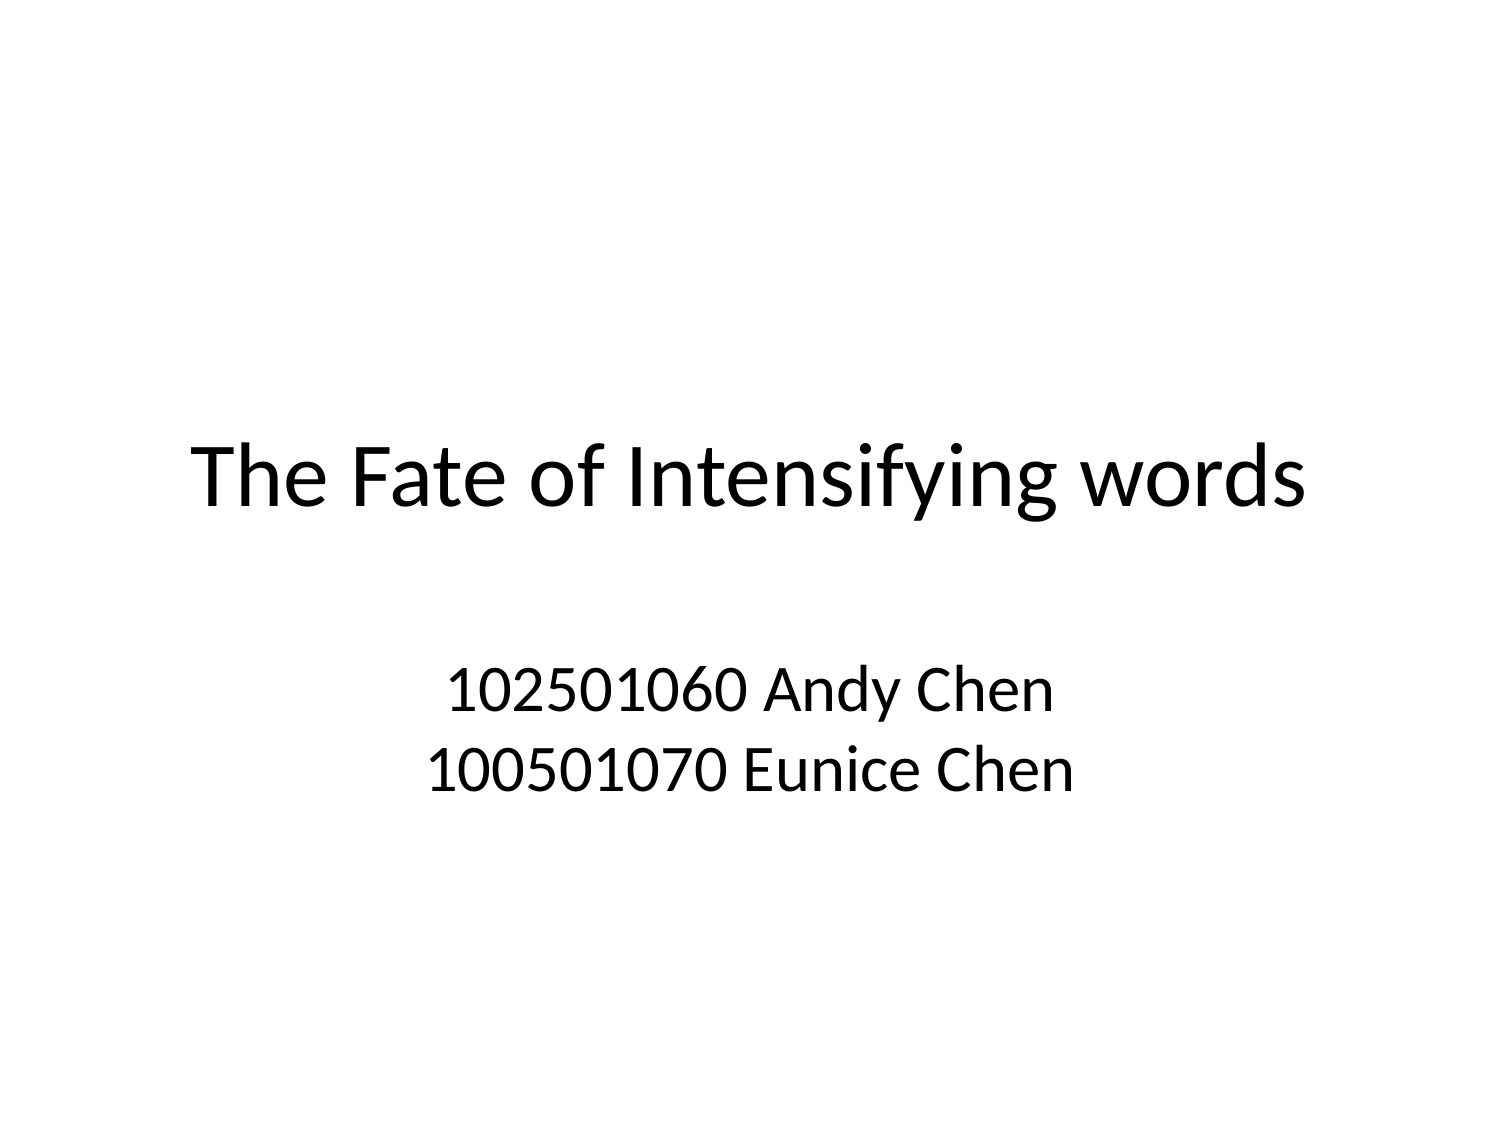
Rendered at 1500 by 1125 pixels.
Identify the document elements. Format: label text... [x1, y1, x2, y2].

subtitle 102501060 Andy Chen 100501070 Eunice Chen [225, 637, 1275, 925]
title The Fate of Intensifying words [112, 349, 1388, 591]
